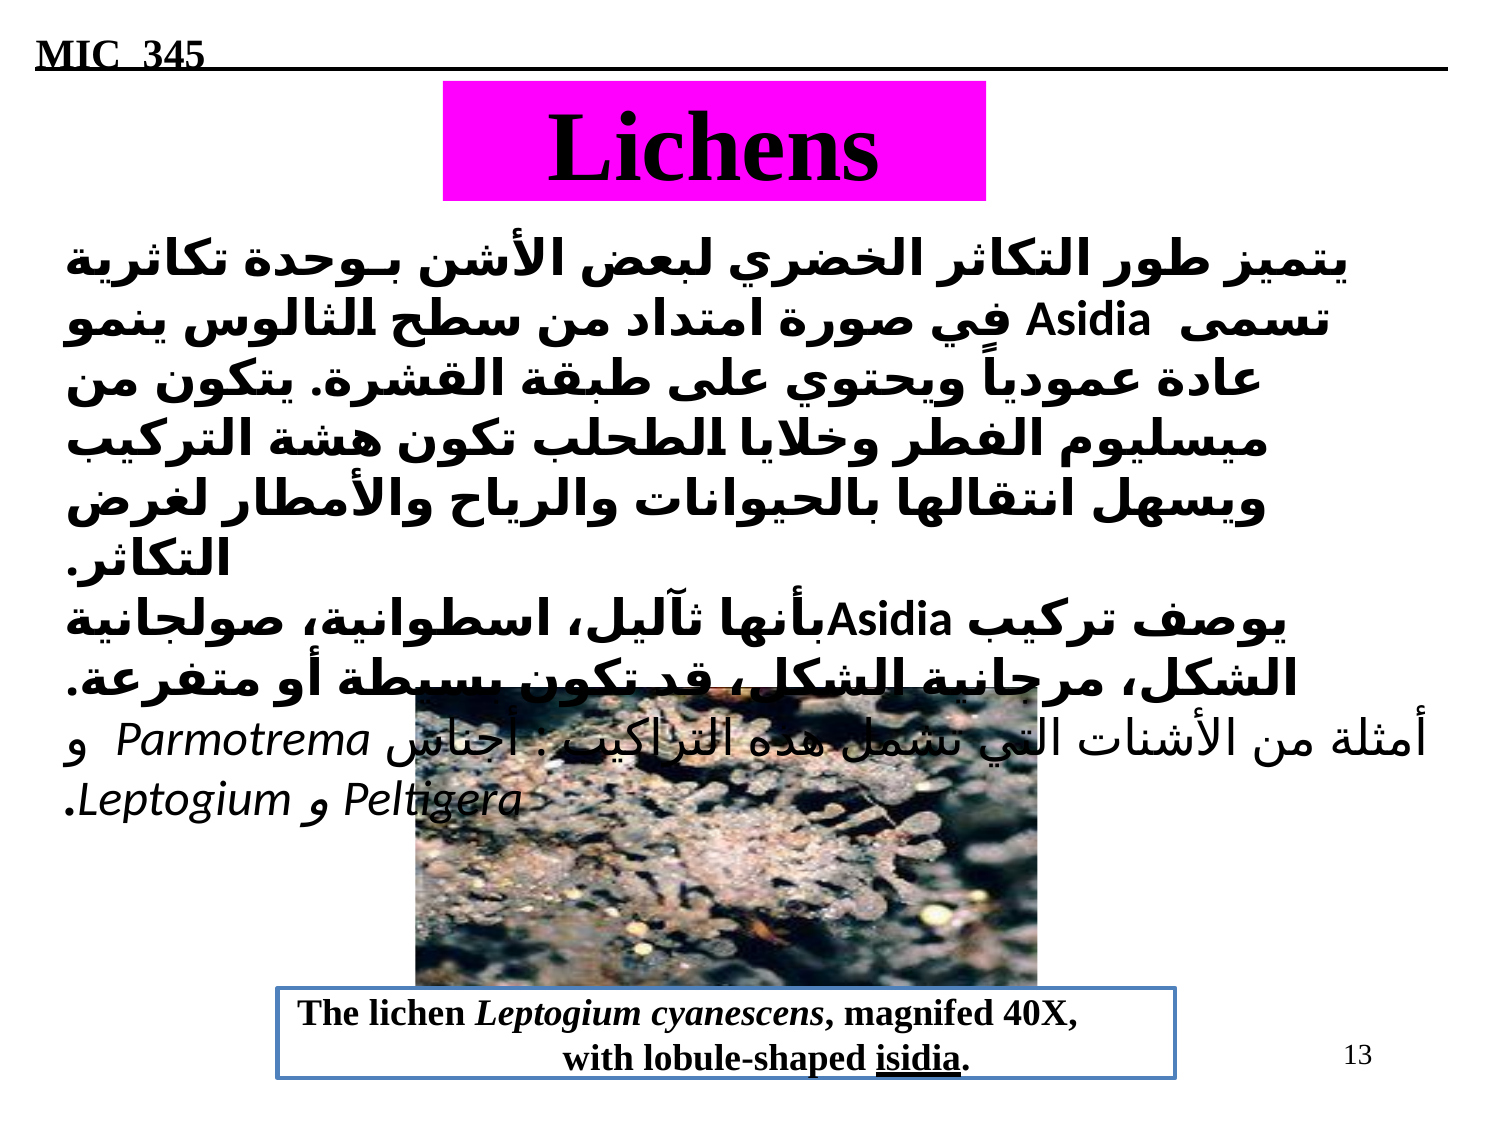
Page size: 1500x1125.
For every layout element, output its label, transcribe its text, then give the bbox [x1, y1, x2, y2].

list يتميز طور التكاثر الخضري لبعض الأشن بـوحدة تكاثرية تسمى Asidia في صورة امتداد من سطح الثالوس ينمو عادة عمودياً ويحتوي على طبقة القشرة. يتكون من ميسليوم الفطر وخلايا الطحلب تكون هشة التركيب ويسهل انتقالها بالحيوانات والرياح والأمطار لغرض التكاثر. يوصف تركيب Asidiaبأنها ثآليل، اسطوانية، صولجانية الشكل، مرجانية الشكل، قد تكون بسيطة أو متفرعة. أمثلة من الأشنات التي تشمل هذه التراكيب : أجناس Parmotrema و Peltigera و Leptogium. [64, 224, 1438, 710]
text_box Lichens [442, 80, 987, 201]
text_box The lichen Leptogium cyanescens, magnifed 40X, with lobule-shaped isidia. [275, 986, 1177, 1080]
text_box [415, 710, 1038, 986]
text_box 13 [1341, 1035, 1375, 1071]
title MIC 345 [33, 27, 1467, 215]
